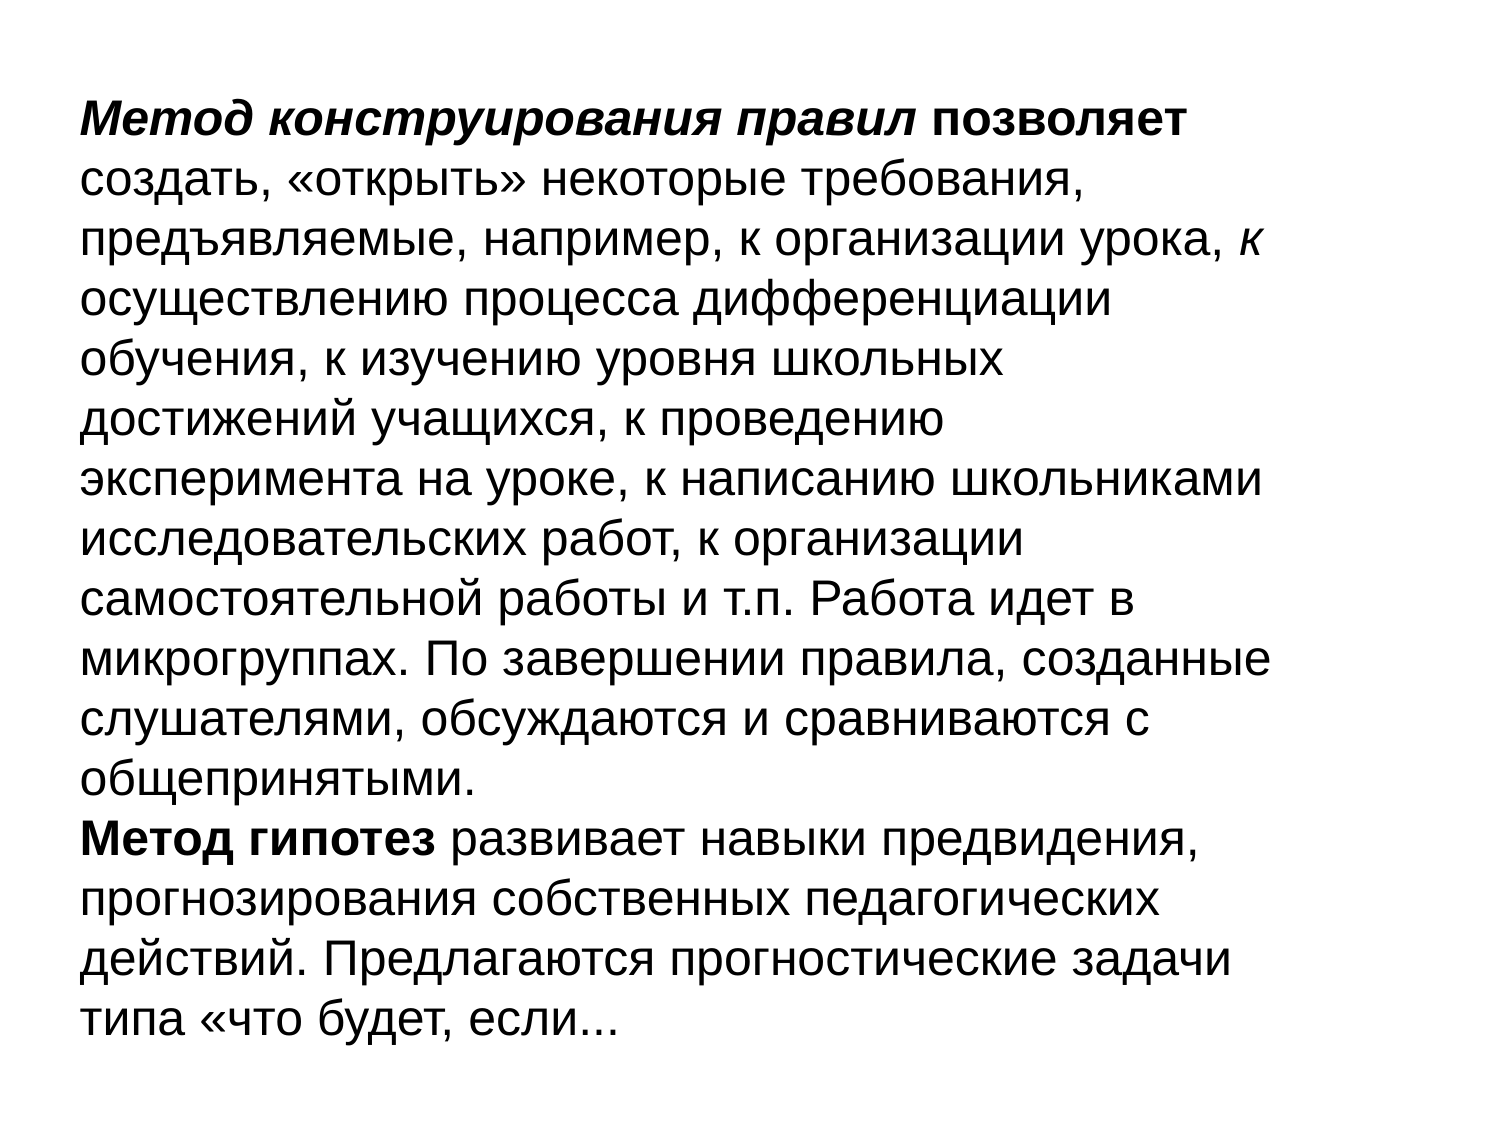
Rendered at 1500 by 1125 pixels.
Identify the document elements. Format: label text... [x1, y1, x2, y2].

text_box Метод конструирования правил позволяет создать, «открыть» некоторые требования, предъявляемые, например, к организации урока, к осуществлению процесса дифференциации обучения, к изучению уровня школьных достижений учащихся, к проведению эксперимента на уроке, к написанию школьниками исследовательских работ, к организации самостоятельной работы и т.п. Работа идет в микрогруппах. По завершении правила, созданные слушателями, обсуждаются и сравниваются с общепринятыми. Метод гипотез развивает навыки предвидения, прогнозирования собственных педагогических действий. Предлагаются прогностические задачи типа «что будет, если... [64, 78, 1294, 1053]
